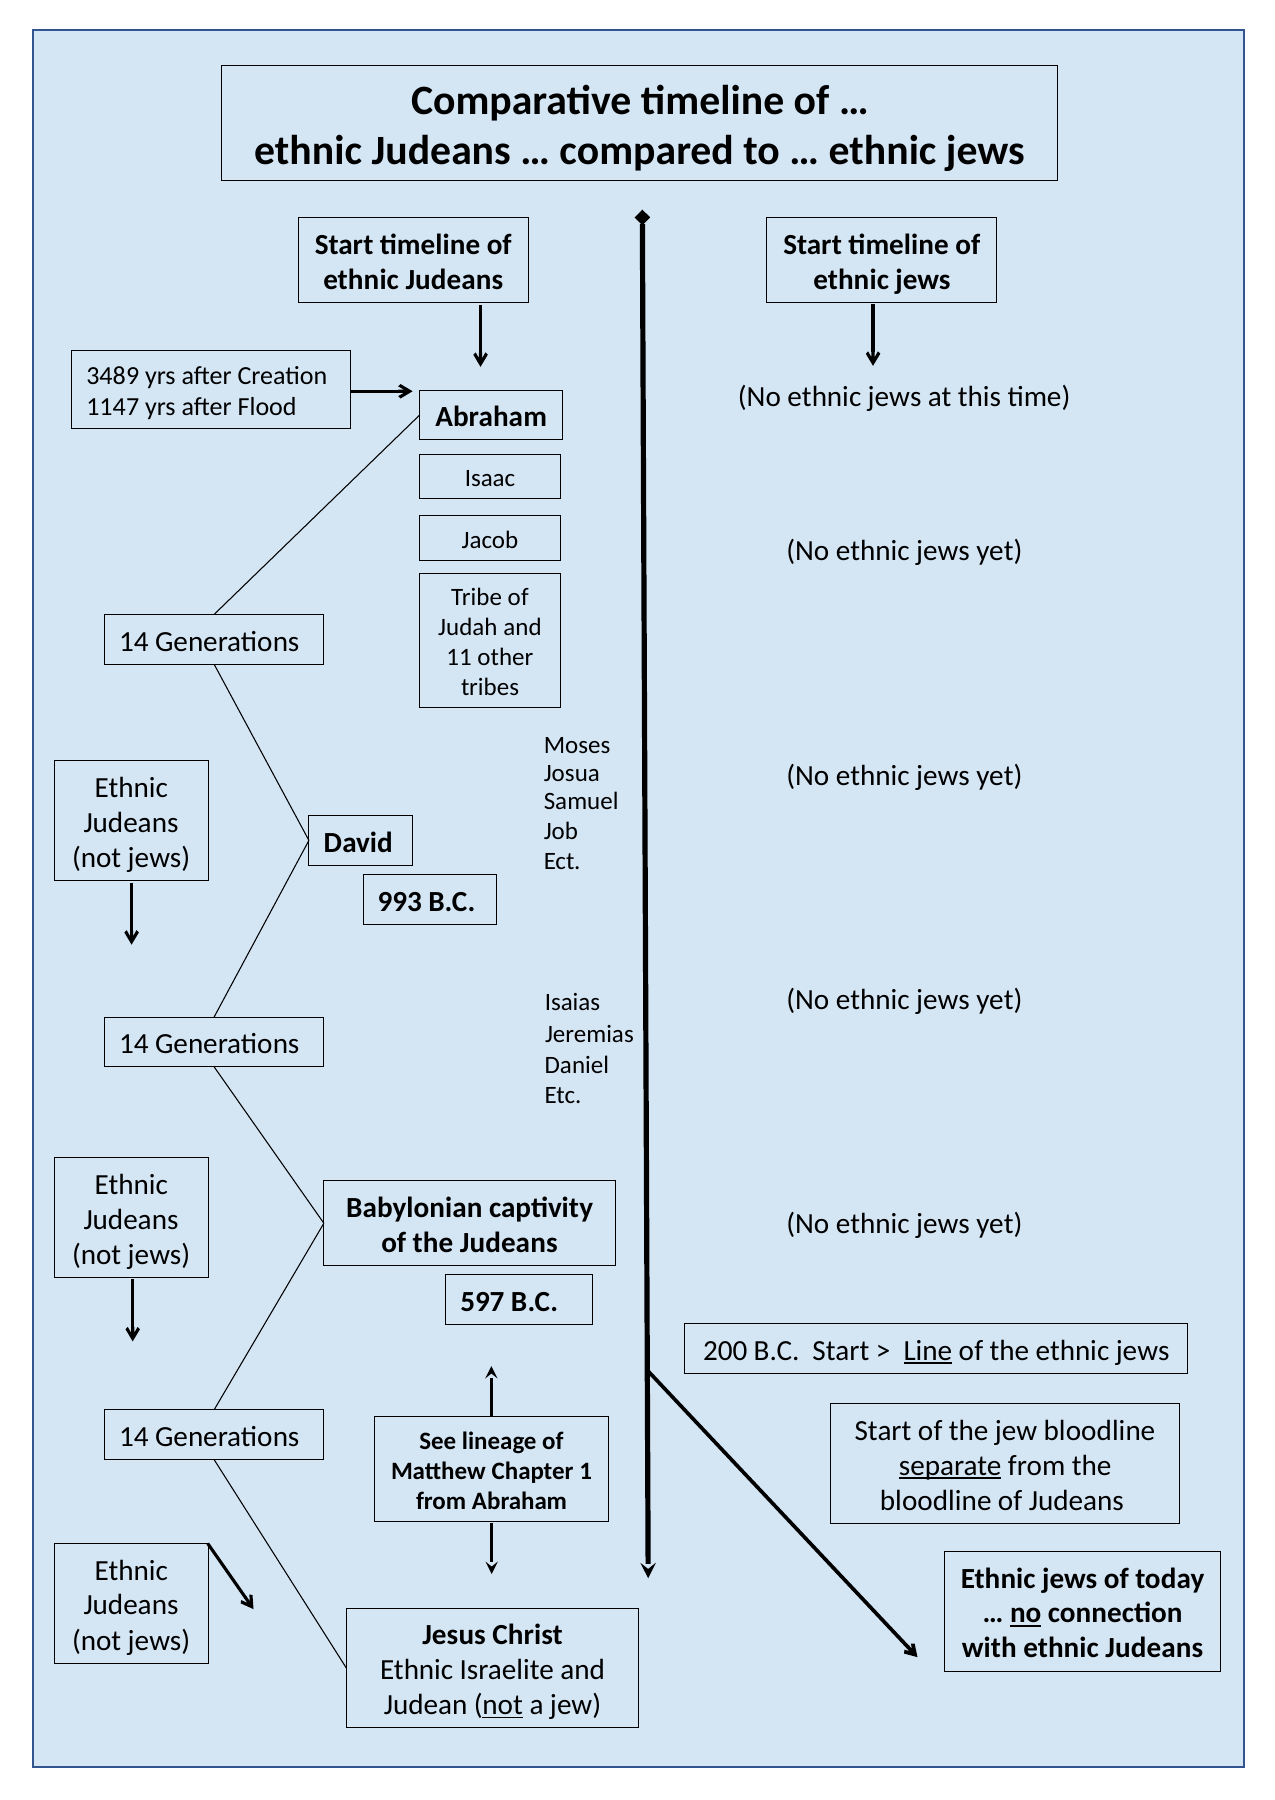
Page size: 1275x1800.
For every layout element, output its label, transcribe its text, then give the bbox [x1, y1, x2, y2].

text_box 14 Generations [104, 1409, 324, 1460]
text_box Isaac [420, 454, 561, 499]
text_box Jesus Christ Ethnic Israelite and Judean (not a jew) [346, 1608, 639, 1728]
text_box 14 Generations [104, 614, 324, 665]
text_box 597 B.C. [445, 1274, 593, 1325]
text_box [32, 29, 1245, 1768]
text_box Jeremias [530, 1009, 642, 1055]
text_box (No ethnic jews yet) [771, 524, 1038, 575]
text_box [214, 1223, 324, 1410]
text_box Jacob [420, 515, 561, 561]
text_box Ethnic Judeans (not jews) [54, 1157, 209, 1278]
text_box (No ethnic jews yet) [771, 748, 1038, 799]
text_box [214, 664, 309, 840]
text_box 3489 yrs after Creation 1147 yrs after Flood [71, 350, 351, 429]
text_box Daniel Etc. [529, 1041, 625, 1116]
text_box 14 Generations [104, 1017, 324, 1067]
text_box Isaias [530, 978, 616, 1009]
text_box Ethnic jews of today … no connection with ethnic Judeans [944, 1551, 1221, 1672]
text_box (No ethnic jews yet) [771, 1197, 1038, 1247]
text_box 993 B.C. [363, 874, 497, 925]
text_box Ethnic Judeans (not jews) [54, 1543, 209, 1664]
text_box Samuel Job Ect. [528, 777, 634, 883]
text_box See lineage of Matthew Chapter 1 from Abraham [374, 1416, 609, 1522]
text_box Babylonian captivity of the Judeans [324, 1180, 616, 1266]
text_box (No ethnic jews at this time) [723, 369, 1086, 420]
text_box 200 B.C. Start > Line of the ethnic jews [684, 1323, 1188, 1374]
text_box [214, 415, 420, 615]
text_box David [309, 815, 413, 866]
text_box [214, 1067, 324, 1223]
text_box Tribe of Judah and 11 other tribes [419, 573, 561, 708]
text_box Start of the jew bloodline separate from the bloodline of Judeans [918, 1403, 1180, 1524]
text_box Start timeline of ethnic jews [766, 217, 997, 303]
text_box Moses [529, 720, 626, 766]
text_box Comparative timeline of … ethnic Judeans … compared to … ethnic jews [221, 65, 1058, 181]
text_box (No ethnic jews yet) [771, 972, 1038, 1023]
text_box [214, 1460, 347, 1669]
text_box Ethnic Judeans (not jews) [54, 760, 209, 881]
text_box Start timeline of ethnic Judeans [298, 217, 529, 303]
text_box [642, 217, 649, 1579]
text_box Abraham [419, 390, 563, 440]
text_box Josua [529, 749, 616, 777]
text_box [214, 840, 309, 1017]
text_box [647, 1370, 918, 1658]
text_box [207, 1543, 254, 1610]
